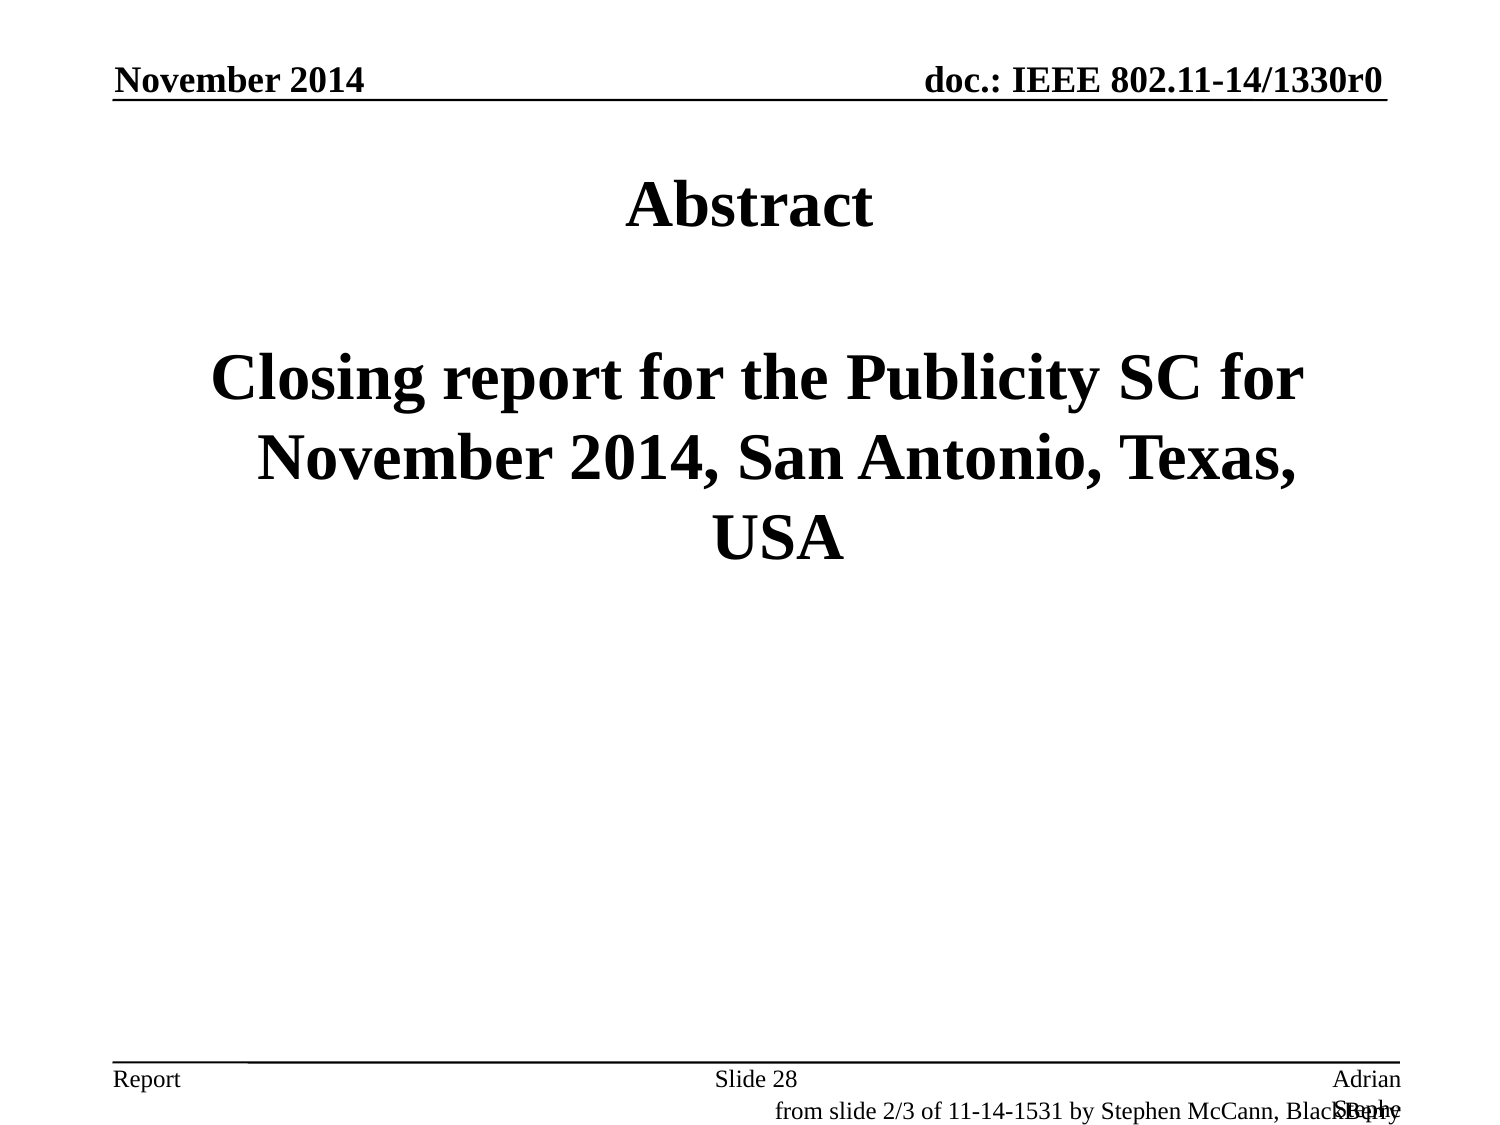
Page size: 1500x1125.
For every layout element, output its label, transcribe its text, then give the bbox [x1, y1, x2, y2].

footer Adrian Stephens, Intel Corporation [1324, 1061, 1402, 1087]
title Abstract [112, 112, 1388, 288]
list Closing report for the Publicity SC for November 2014, San Antonio, Texas, USA [112, 324, 1388, 1000]
text_box from slide 2/3 of 11-14-1531 by Stephen McCann, BlackBerry [343, 1087, 1417, 1125]
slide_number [114, 54, 374, 101]
slide_number Slide 28 [712, 1061, 800, 1087]
